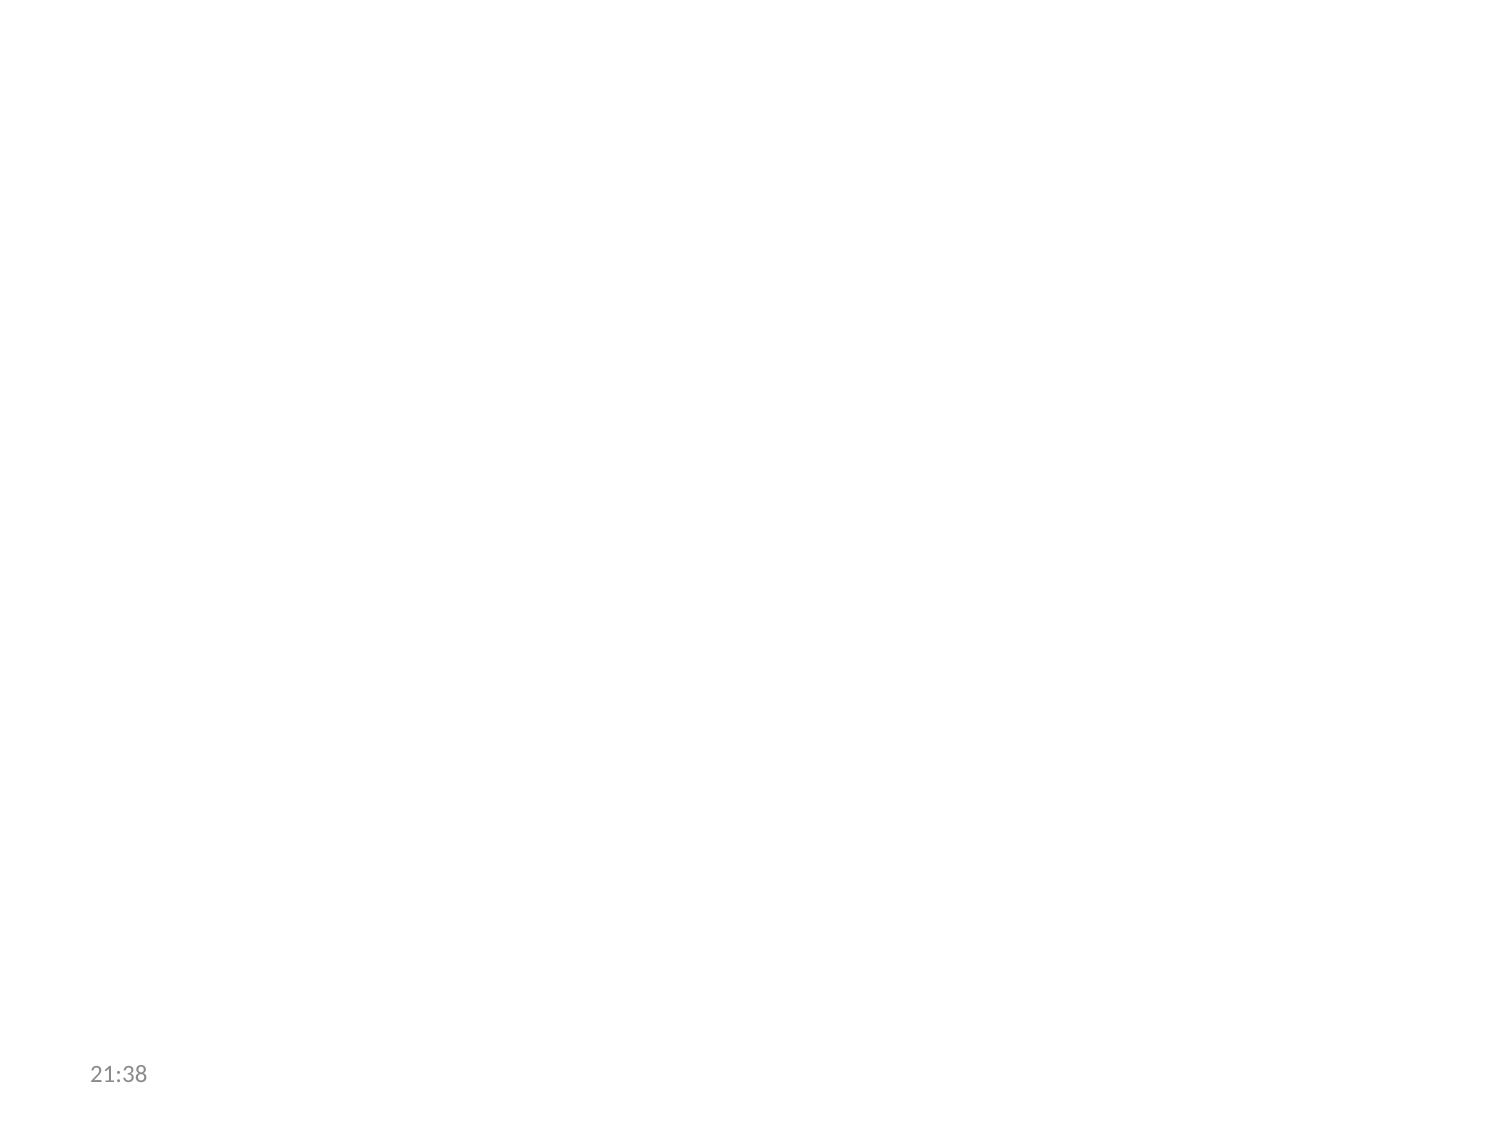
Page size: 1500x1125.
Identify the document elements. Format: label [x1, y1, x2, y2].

slide_number [75, 1042, 425, 1103]
